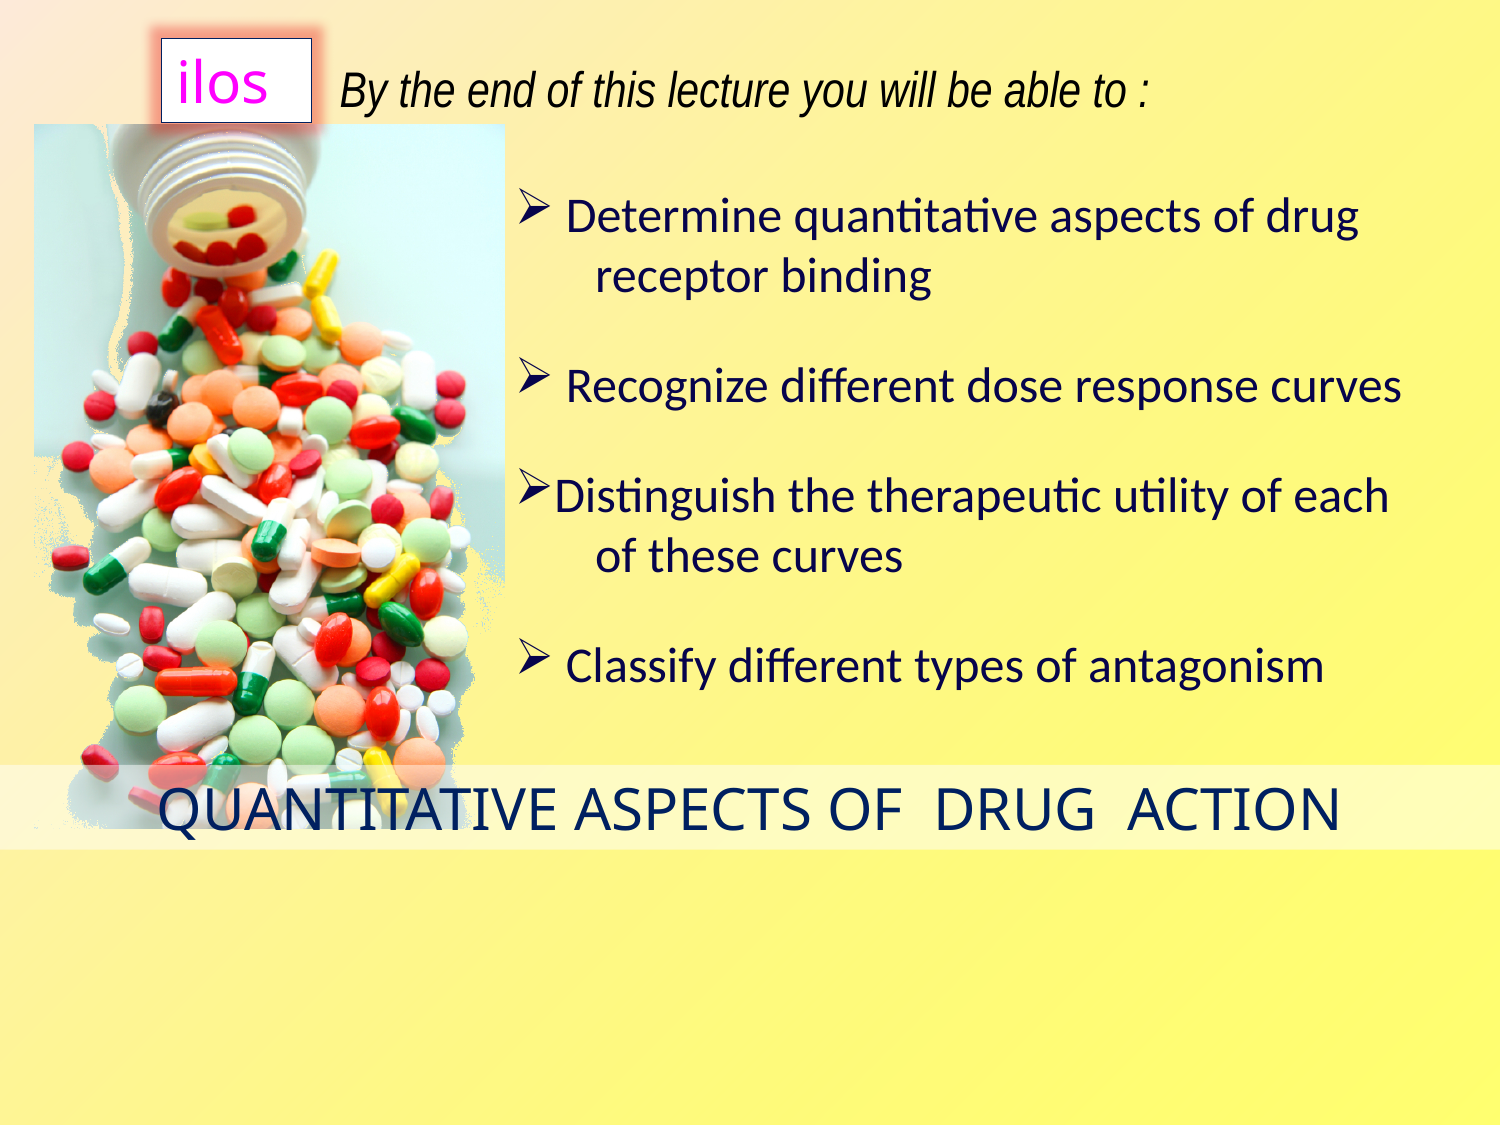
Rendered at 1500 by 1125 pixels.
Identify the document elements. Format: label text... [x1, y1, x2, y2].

picture [34, 124, 505, 830]
text_box By the end of this lecture you will be able to : [324, 49, 1313, 125]
text_box Recognize different dose response curves [509, 344, 1425, 420]
text_box QUANTITATIVE ASPECTS OF DRUG ACTION [0, 764, 1500, 850]
text_box Determine quantitative aspects of drug receptor binding [509, 174, 1425, 310]
text_box Distinguish the therapeutic utility of each of these curves [509, 454, 1425, 590]
text_box [0, 850, 1500, 1125]
text_box [0, 0, 1500, 764]
text_box ilos [161, 38, 312, 123]
text_box Classify different types of antagonism [509, 624, 1425, 700]
